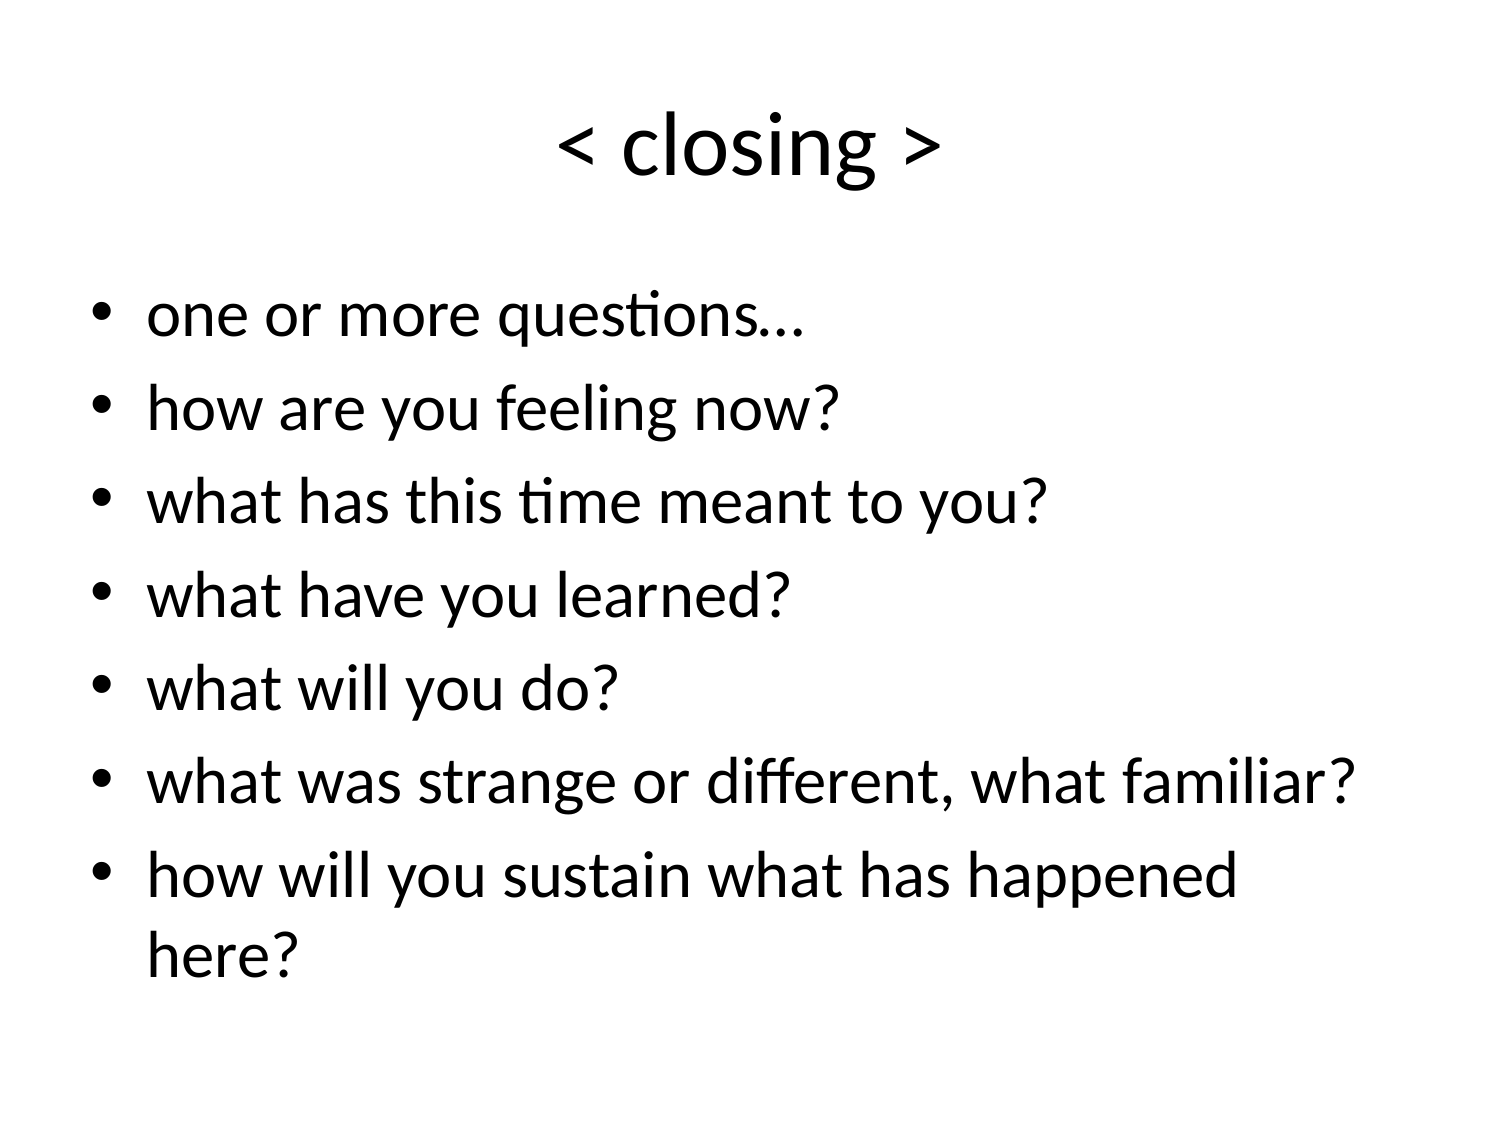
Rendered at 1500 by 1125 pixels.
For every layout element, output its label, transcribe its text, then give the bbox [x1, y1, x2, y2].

title < closing > [75, 45, 1425, 233]
list one or more questions… how are you feeling now? what has this time meant to you? what have you learned? what will you do? what was strange or different, what familiar? how will you sustain what has happened here? [75, 262, 1425, 1005]
